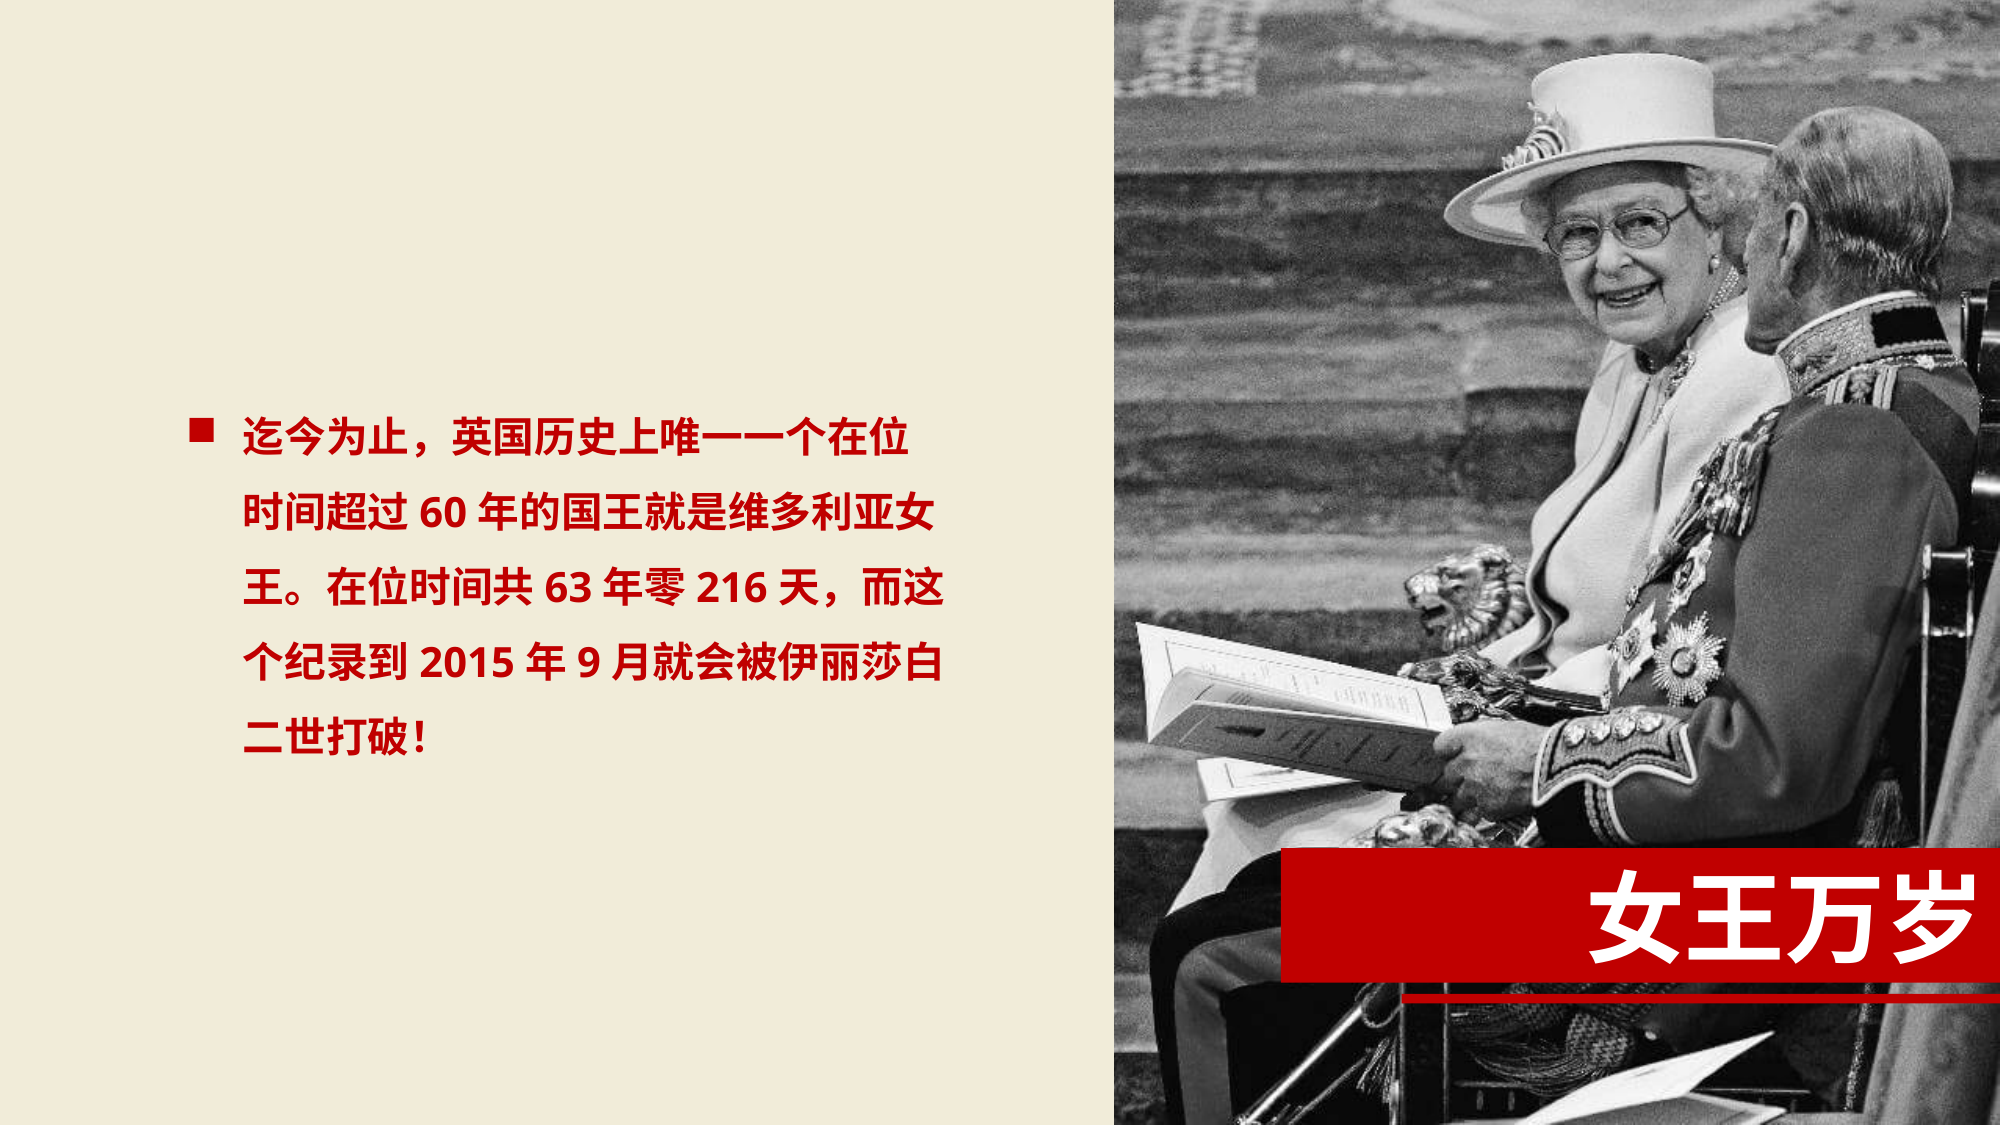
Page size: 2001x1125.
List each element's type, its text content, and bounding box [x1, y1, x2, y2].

text_box [0, 0, 1113, 1125]
text_box 迄今为止，英国历史上唯一一个在位时间超过60年的国王就是维多利亚女王。在位时间共63年零216天，而这个纪录到2015年9月就会被伊丽莎白二世打破！ [171, 378, 967, 769]
picture [1113, 0, 2000, 1125]
